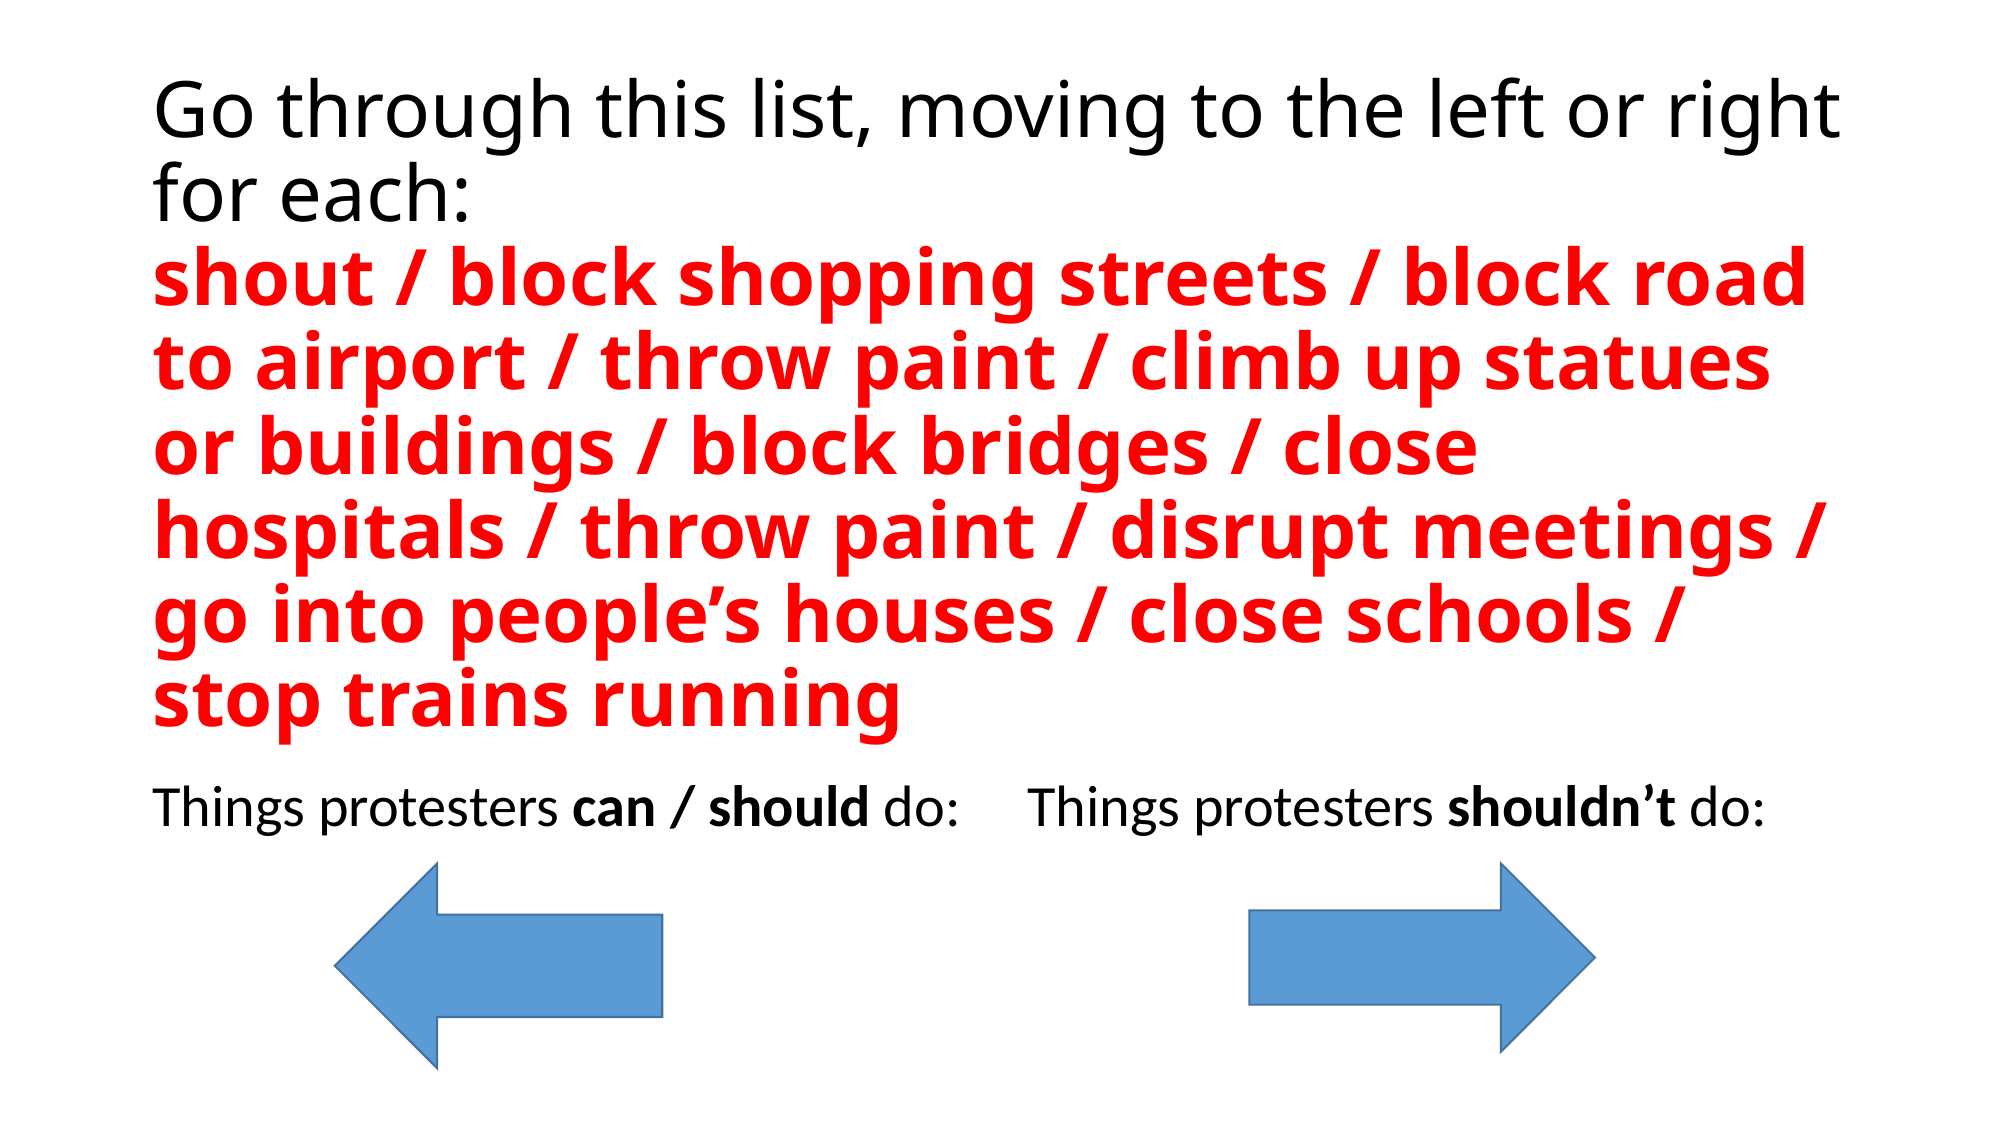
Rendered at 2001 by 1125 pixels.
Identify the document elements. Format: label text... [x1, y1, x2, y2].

text_box [333, 860, 664, 1071]
list Things protesters can / should do: [137, 768, 988, 1014]
list Things protesters shouldn’t do: [1012, 768, 1863, 1014]
text_box [1248, 860, 1597, 1055]
title Go through this list, moving to the left or right for each: shout / block shopping streets / block road to airport / throw paint / climb up statues or buildings / block bridges / close hospitals / throw paint / disrupt meetings / go into people’s houses / close schools / stop trains running [137, 59, 1863, 754]
